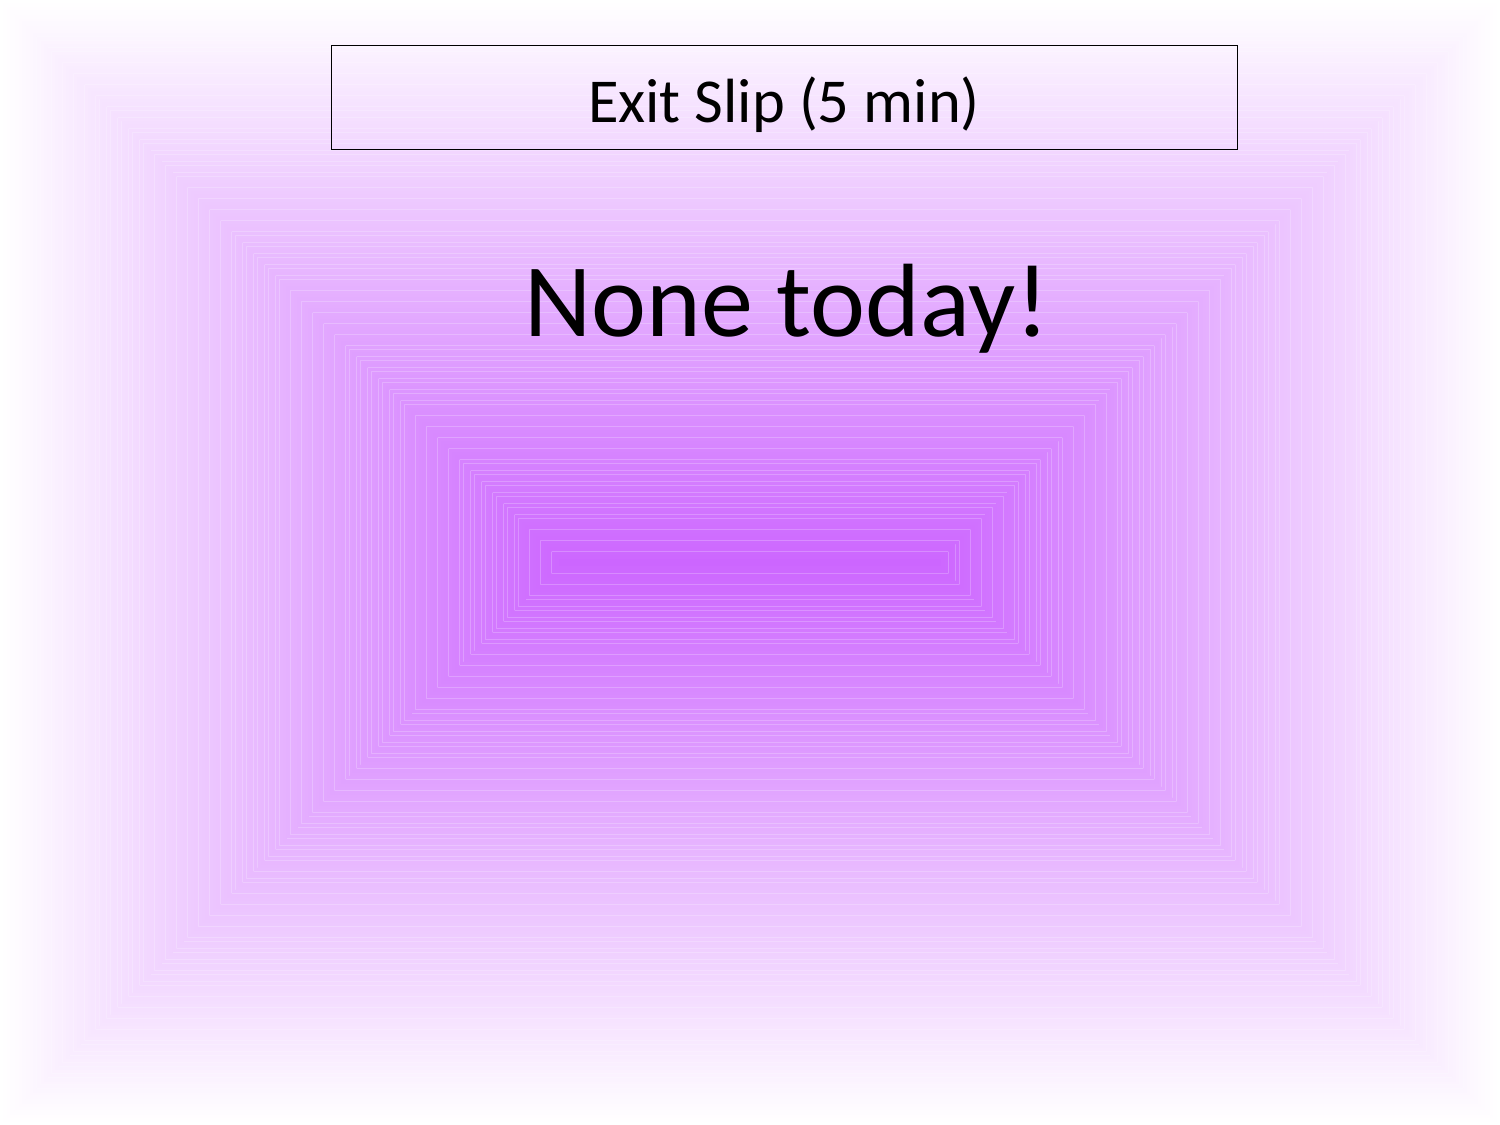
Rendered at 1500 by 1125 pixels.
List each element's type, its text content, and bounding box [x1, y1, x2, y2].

text_box Exit Slip (5 min) [331, 45, 1238, 150]
text_box None today! [287, 224, 1288, 365]
